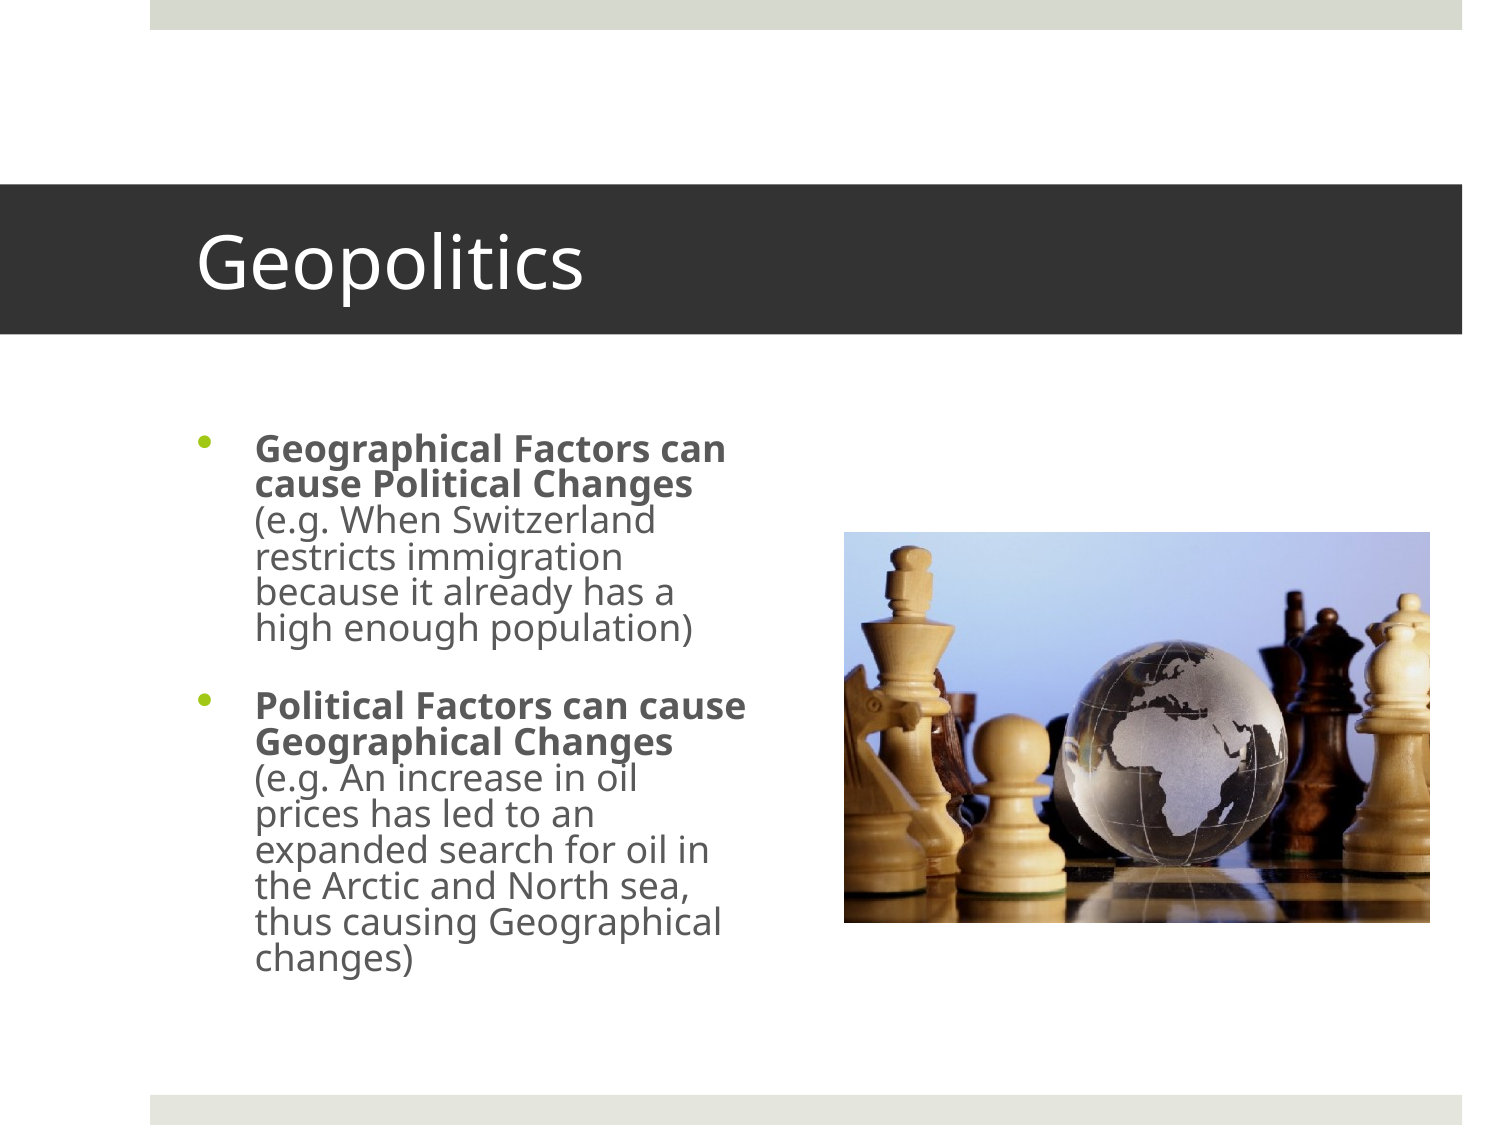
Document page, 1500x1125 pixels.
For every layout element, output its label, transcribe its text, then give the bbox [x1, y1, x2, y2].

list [843, 425, 1430, 1031]
title Geopolitics [0, 184, 1463, 335]
list Geographical Factors can cause Political Changes (e.g. When Switzerland restricts immigration because it already has a high enough population) Political Factors can cause Geographical Changes (e.g. An increase in oil prices has led to an expanded search for oil in the Arctic and North sea, thus causing Geographical changes) [183, 425, 769, 1030]
